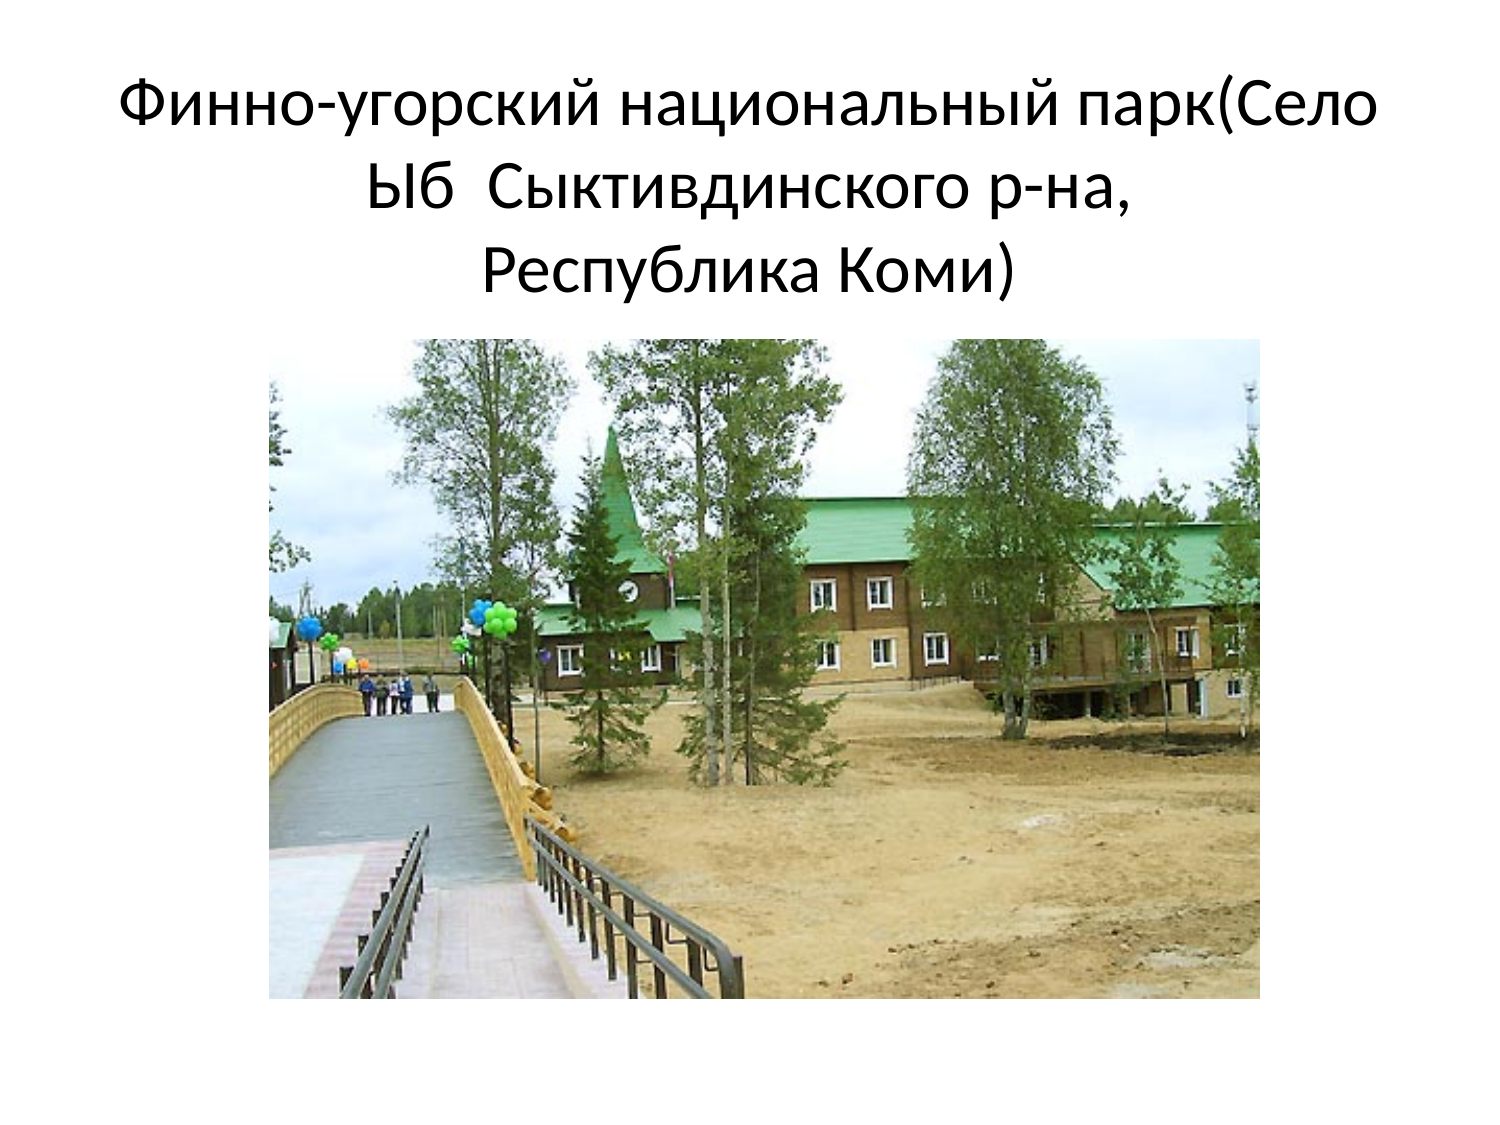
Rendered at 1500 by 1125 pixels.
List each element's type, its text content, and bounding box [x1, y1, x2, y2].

title Финно-угорский национальный парк(Село Ыб Сыктивдинского р-на, Республика Коми) [75, 45, 1425, 317]
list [269, 339, 1260, 999]
